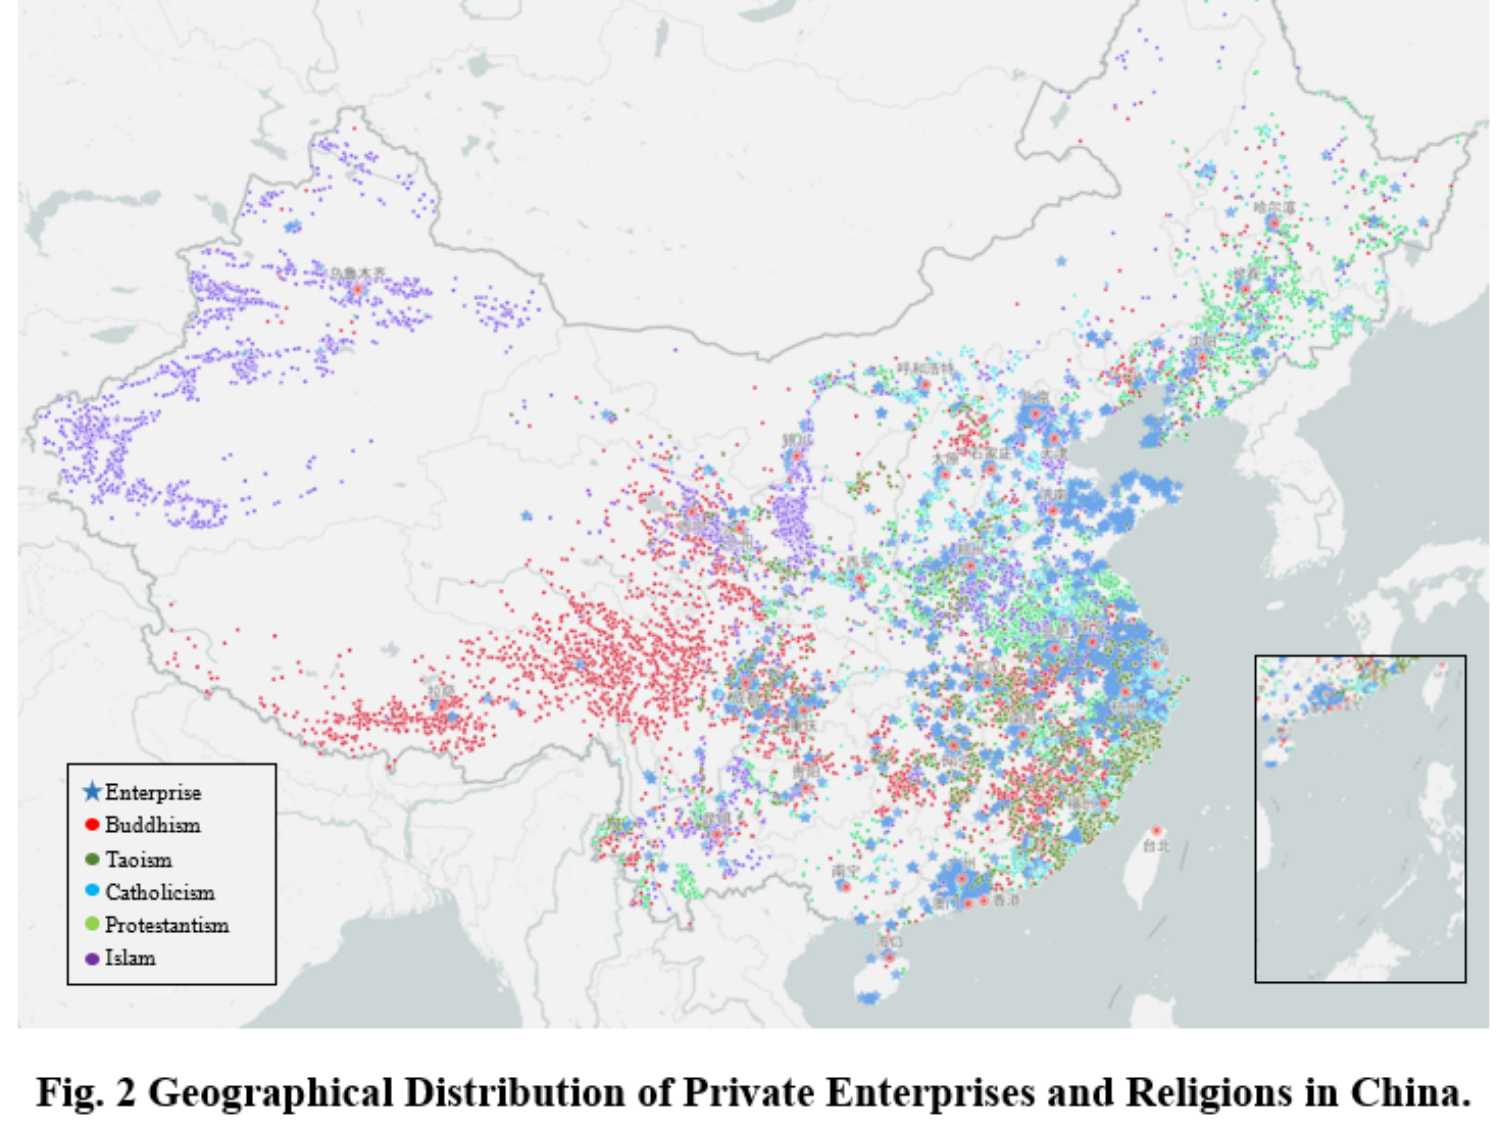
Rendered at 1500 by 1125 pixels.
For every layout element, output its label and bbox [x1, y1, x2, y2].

list [0, 0, 1500, 1125]
